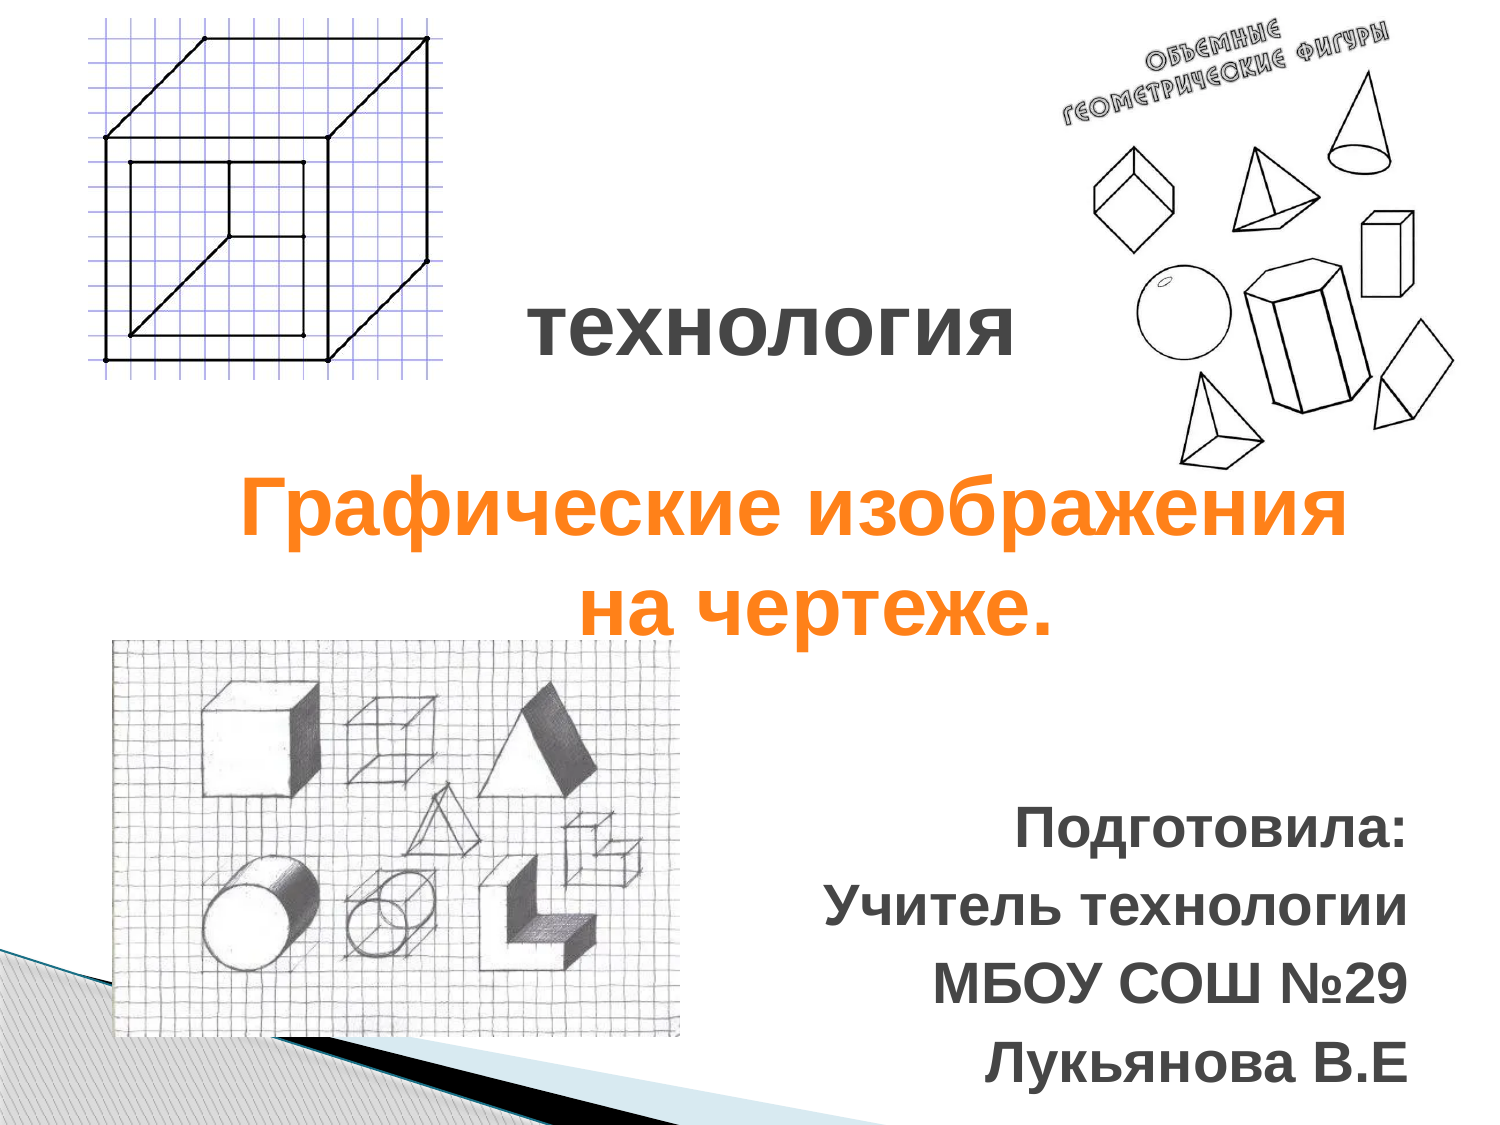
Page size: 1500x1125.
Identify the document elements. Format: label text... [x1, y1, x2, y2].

picture [111, 639, 680, 1037]
list Графические изображения на чертеже. Подготовила: Учитель технологии МБОУ СОШ №29 Лукьянова В.Е [147, 445, 1425, 1125]
picture [1041, 16, 1500, 476]
title технология [171, 167, 1035, 475]
picture [88, 18, 444, 381]
